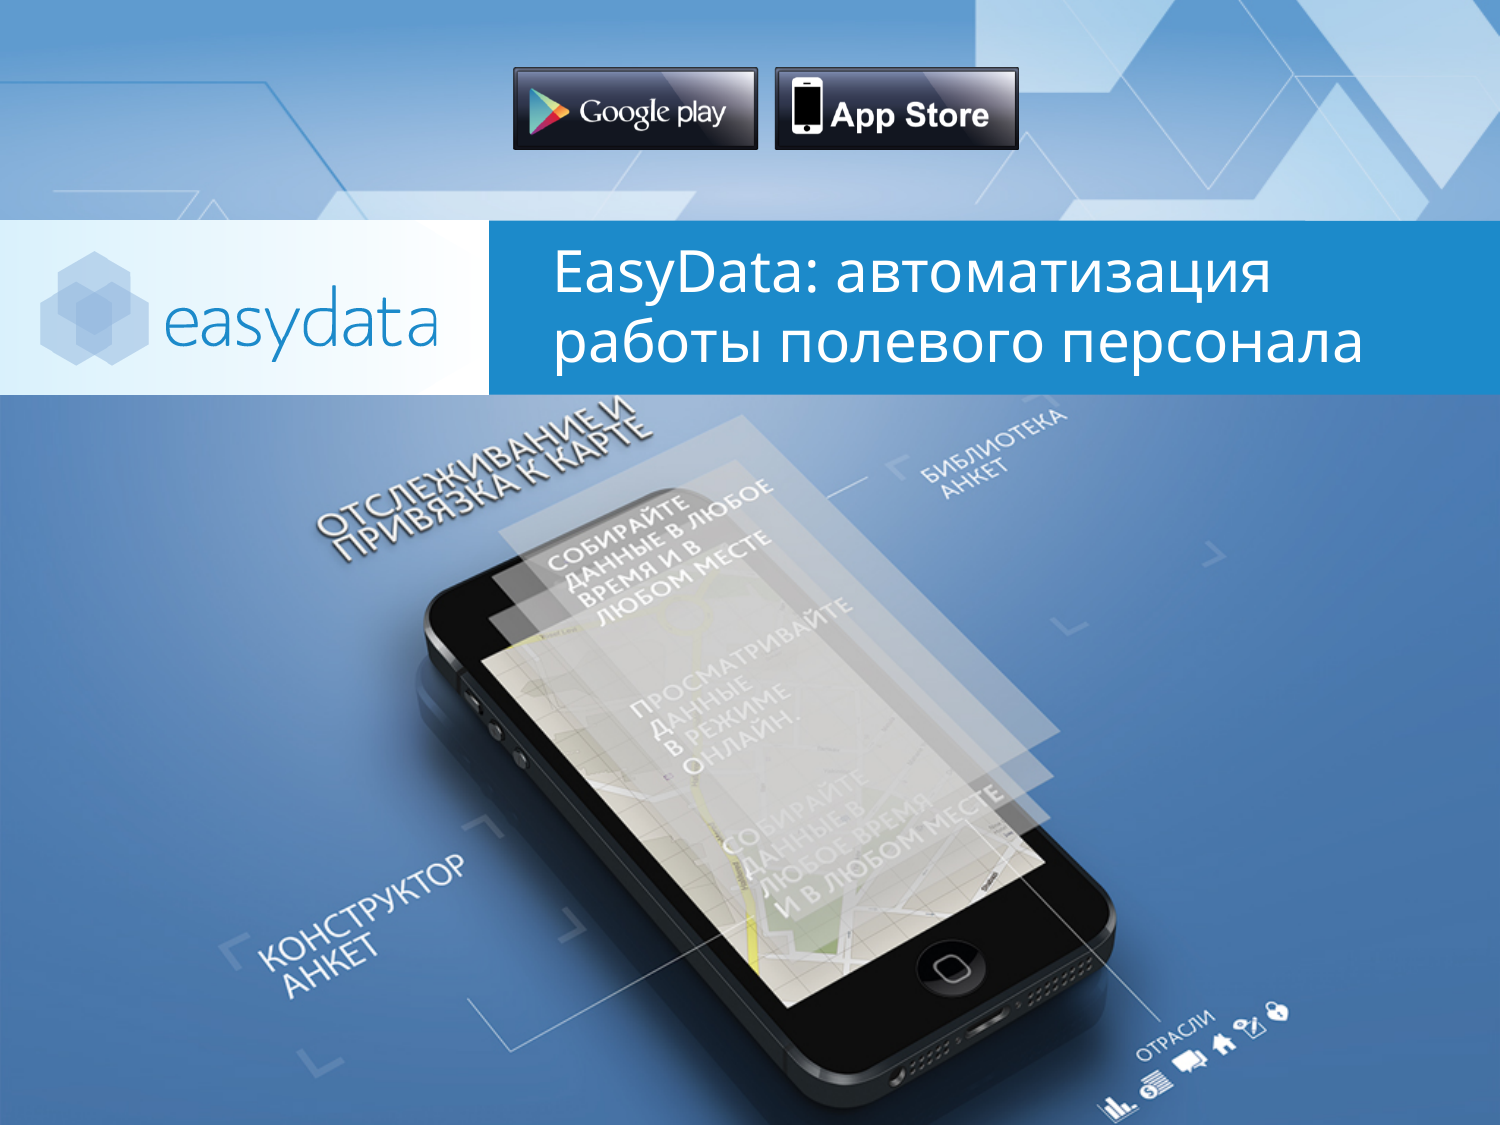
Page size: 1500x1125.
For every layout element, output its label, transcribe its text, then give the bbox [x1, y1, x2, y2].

title EasyData: автоматизация работы полевого персонала [537, 226, 1438, 381]
picture [0, 0, 1500, 1125]
